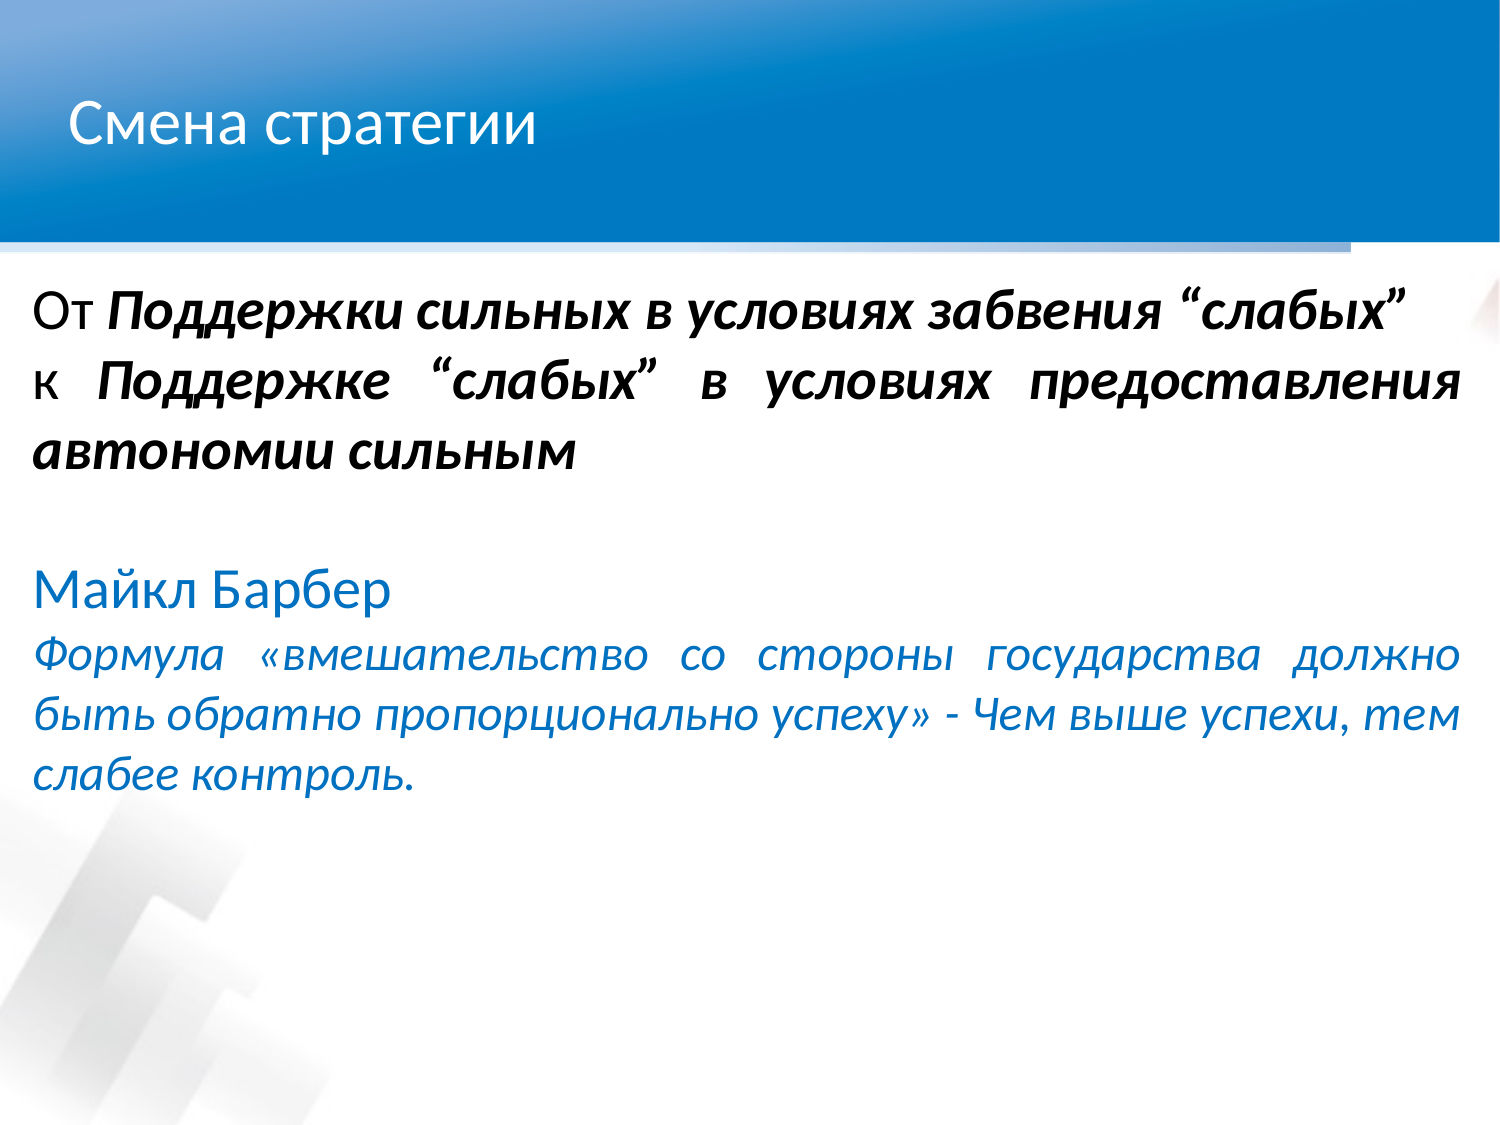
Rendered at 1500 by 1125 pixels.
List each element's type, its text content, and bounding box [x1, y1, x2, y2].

text_box От Поддержки сильных в условиях забвения “слабых” к Поддержке “слабых” в условиях предоставления автономии сильным Майкл Барбер Формула «вмешательство со стороны государства должно быть обратно пропорционально успеху» - Чем выше успехи, тем слабее контроль. [17, 263, 1477, 1098]
picture [0, 0, 1500, 1125]
